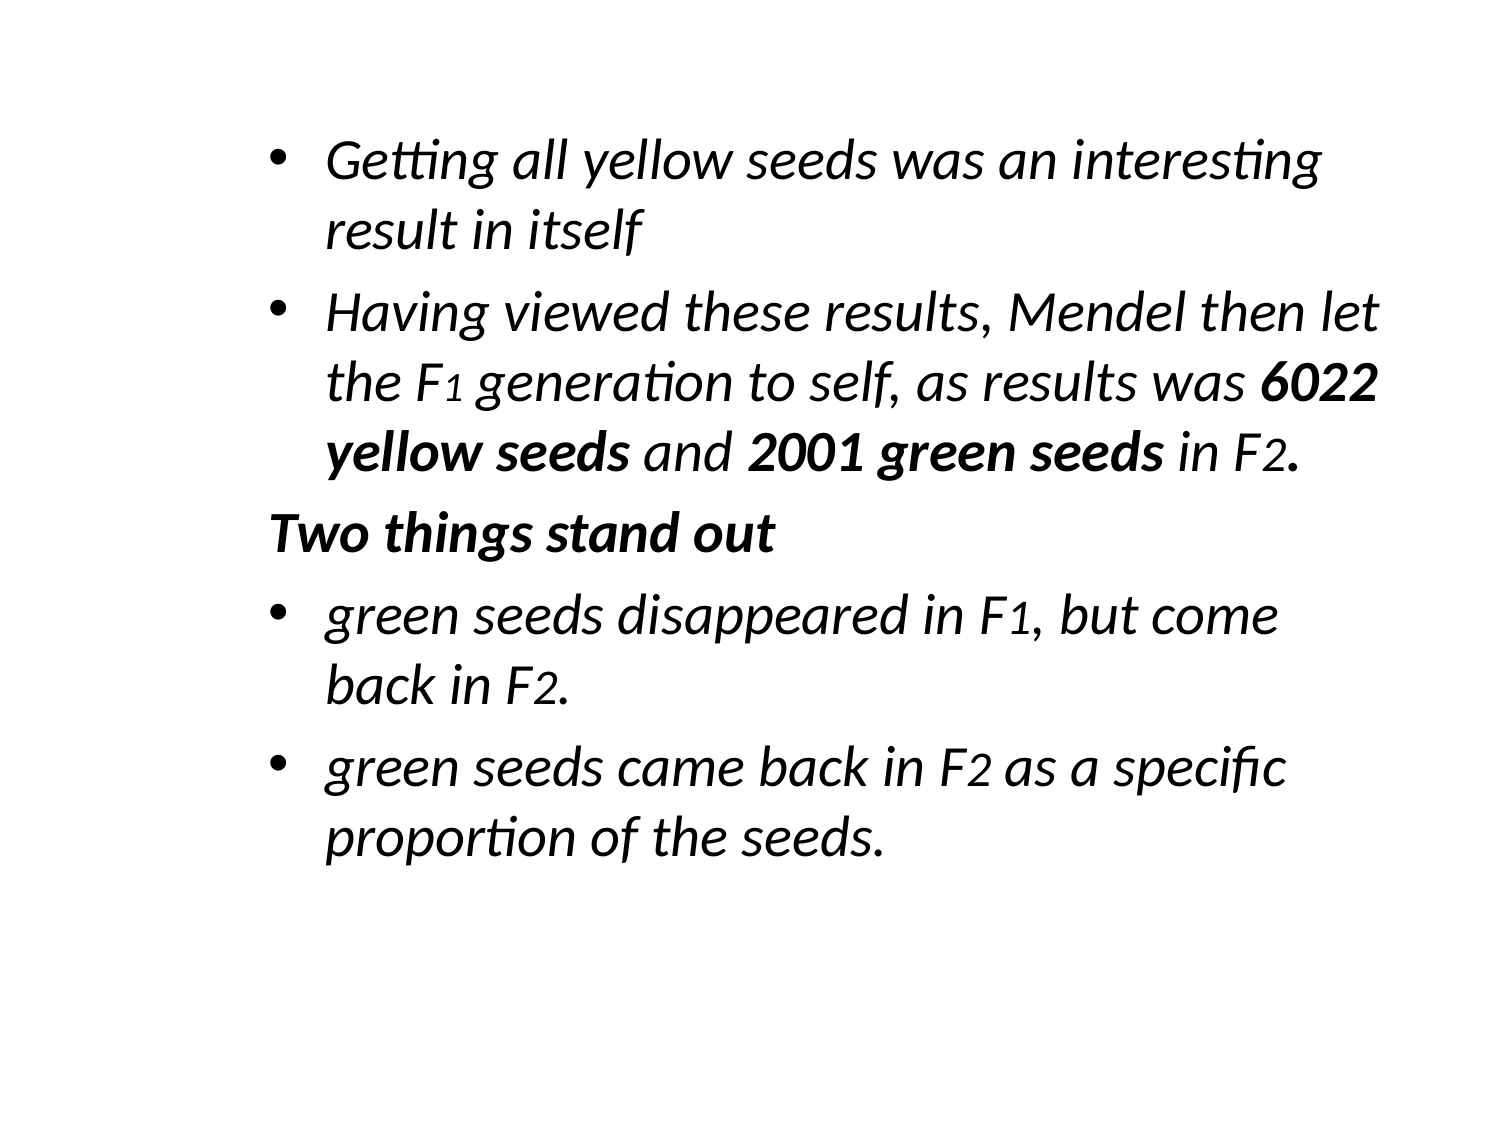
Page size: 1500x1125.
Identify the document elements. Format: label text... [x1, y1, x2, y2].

list Getting all yellow seeds was an interesting result in itself Having viewed these results, Mendel then let the F1 generation to self, as results was 6022 yellow seeds and 2001 green seeds in F2. Two things stand out green seeds disappeared in F1, but come back in F2. green seeds came back in F2 as a specific proportion of the seeds. [253, 113, 1414, 1000]
